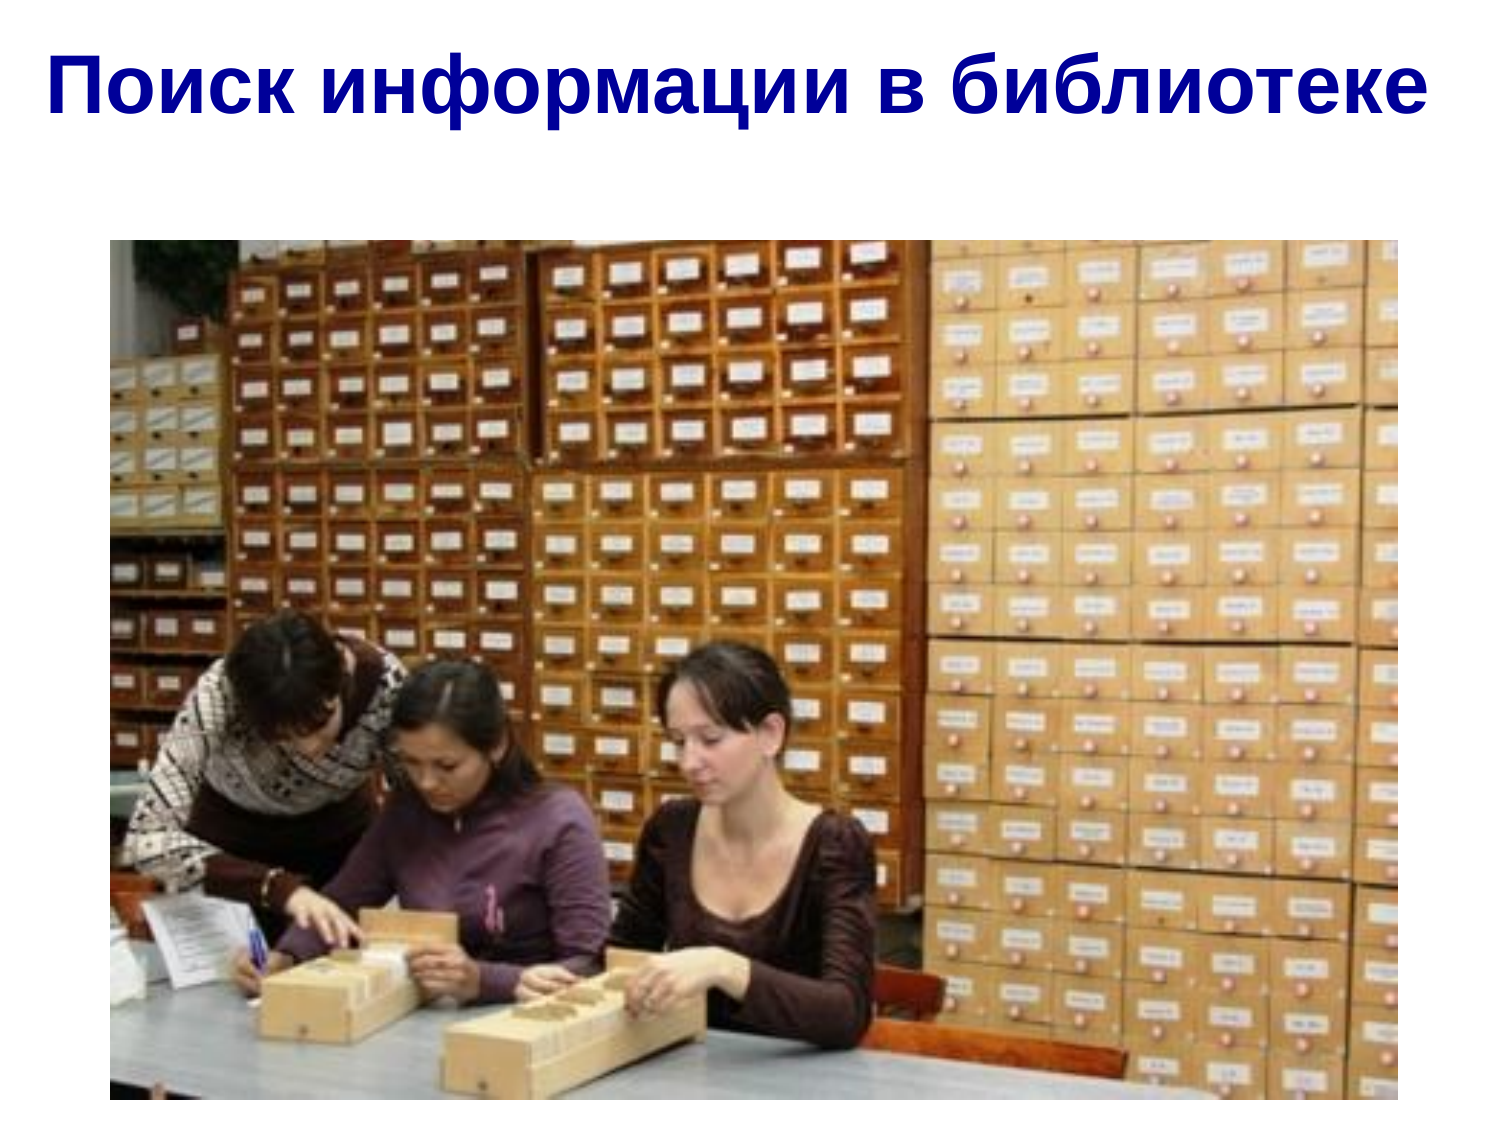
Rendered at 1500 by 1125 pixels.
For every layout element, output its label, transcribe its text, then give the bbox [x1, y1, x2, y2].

title Поиск информации в библиотеке [0, 0, 1500, 162]
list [110, 240, 1399, 1100]
